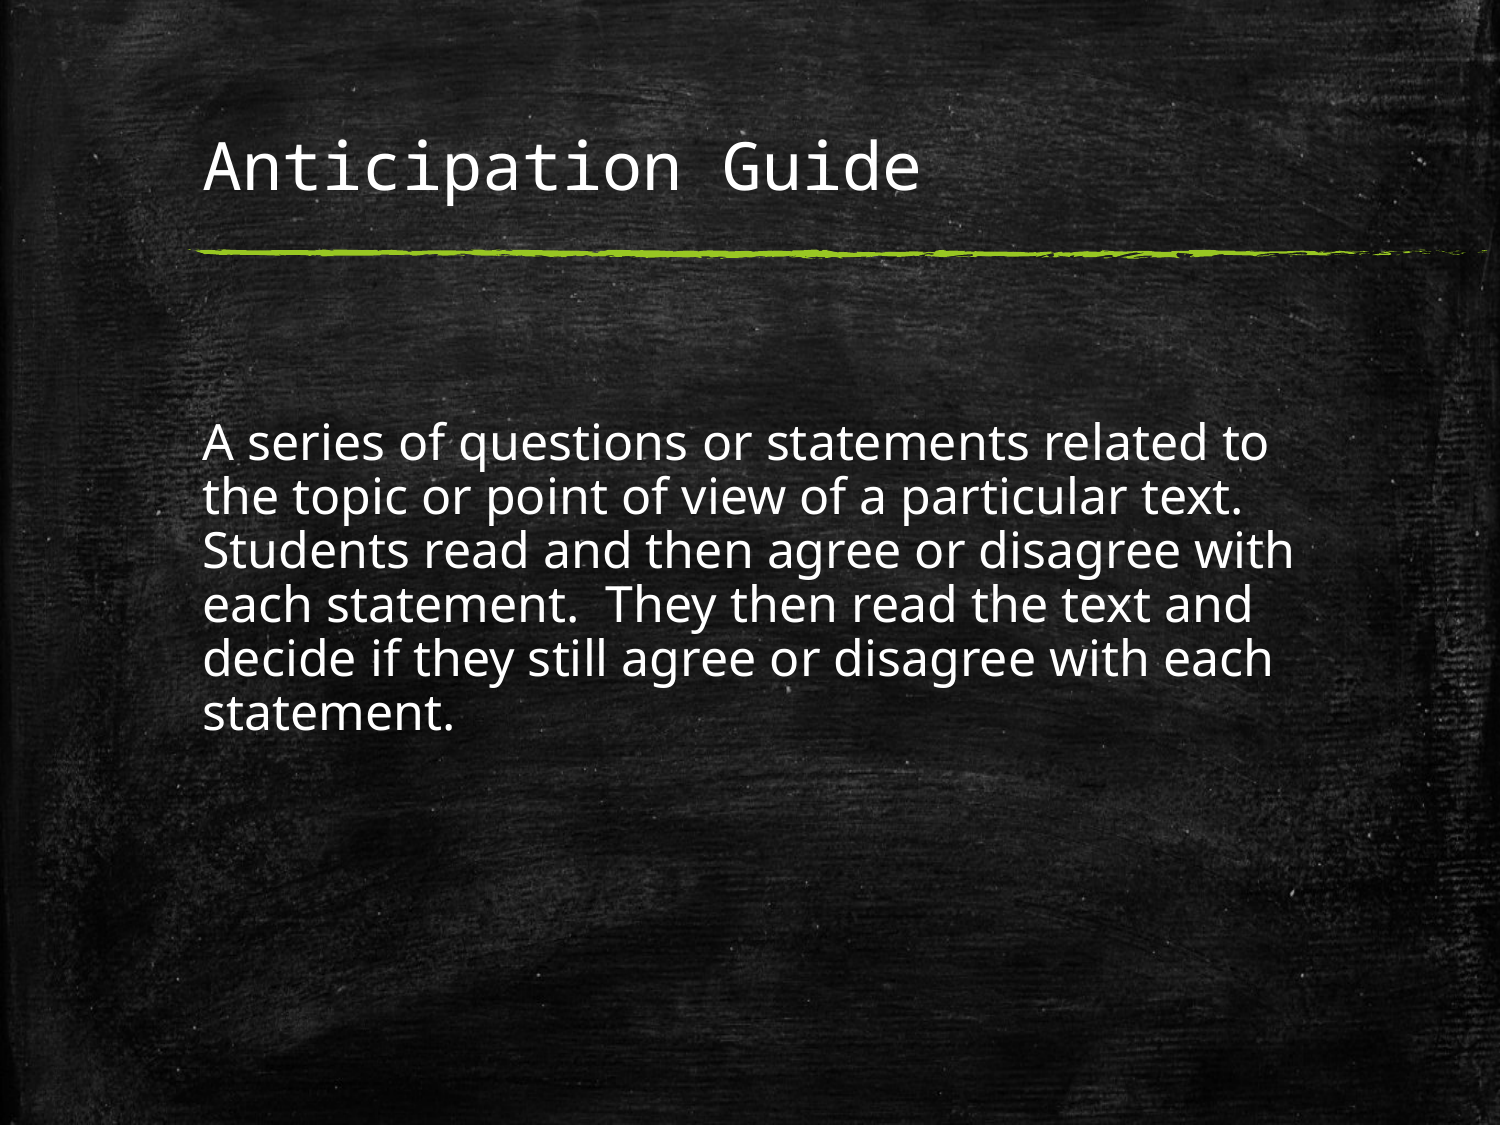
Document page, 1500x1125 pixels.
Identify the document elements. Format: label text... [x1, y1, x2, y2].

list A series of questions or statements related to the topic or point of view of a particular text. Students read and then agree or disagree with each statement. They then read the text and decide if they still agree or disagree with each statement. [187, 312, 1313, 1013]
title Anticipation Guide [187, 45, 1313, 213]
